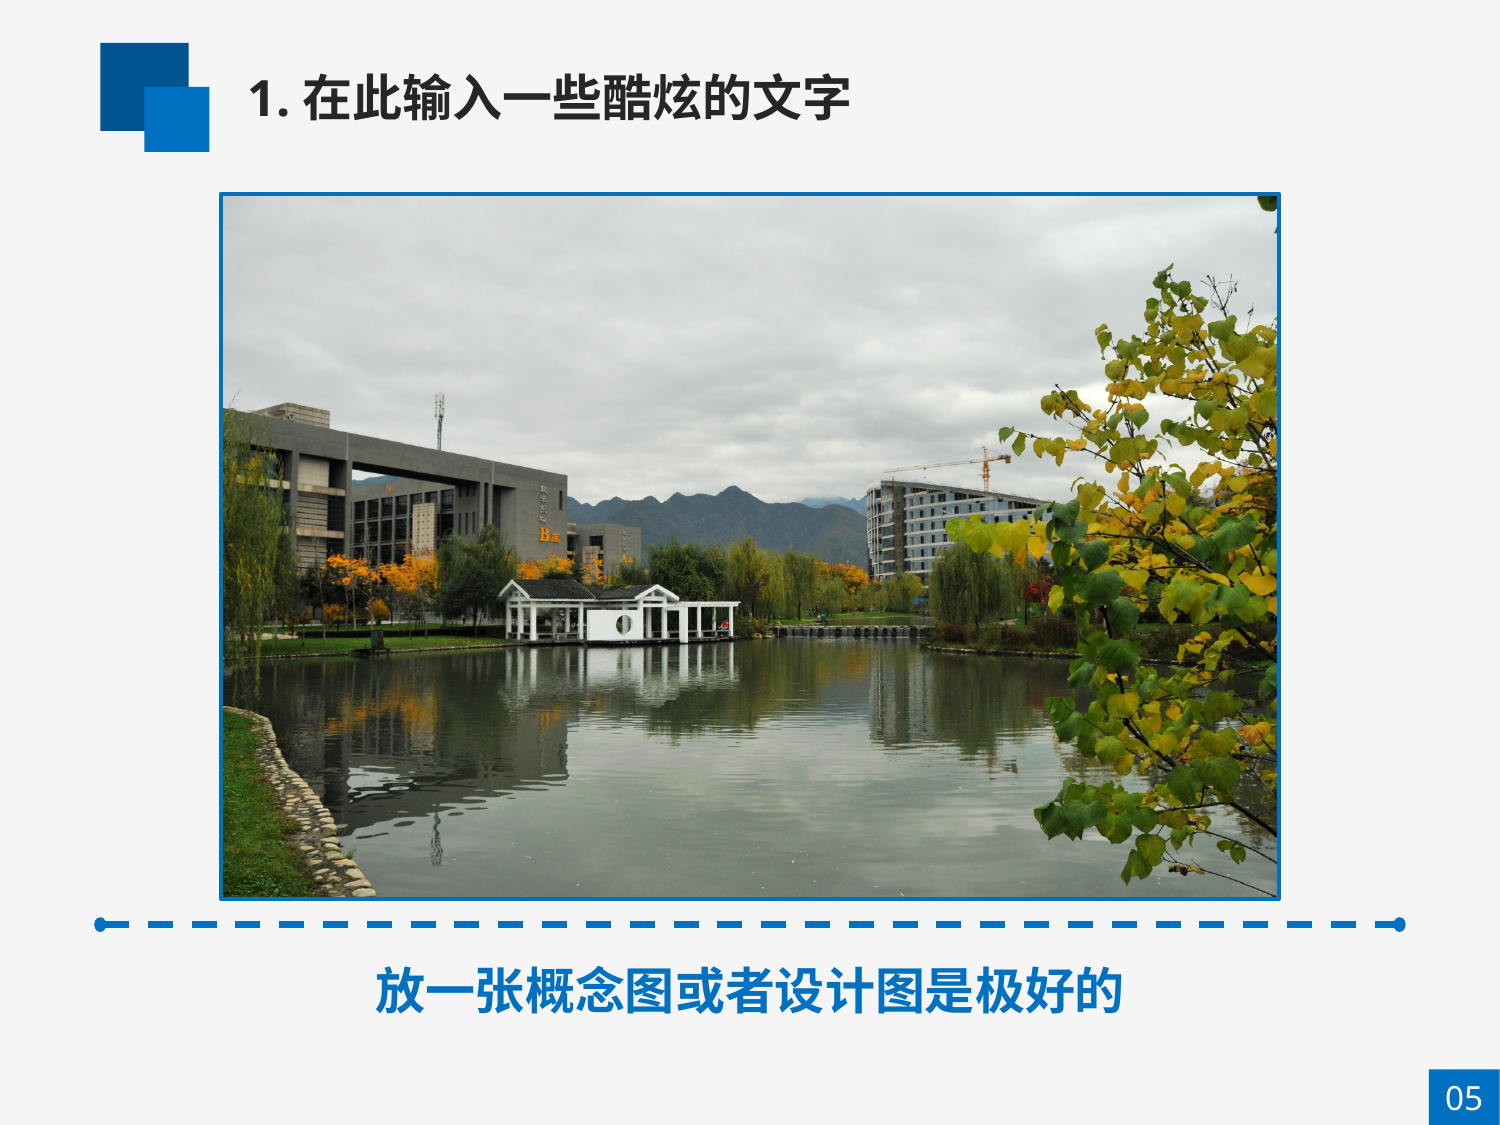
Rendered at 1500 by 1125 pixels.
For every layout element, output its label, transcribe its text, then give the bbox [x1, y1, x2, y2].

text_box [200, 1069, 1500, 1125]
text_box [94, 917, 1406, 932]
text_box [100, 42, 210, 152]
text_box 1.在此输入一些酷炫的文字 [232, 59, 1400, 135]
text_box 放一张概念图或者设计图是极好的 [100, 952, 1400, 1027]
picture [222, 196, 1278, 897]
